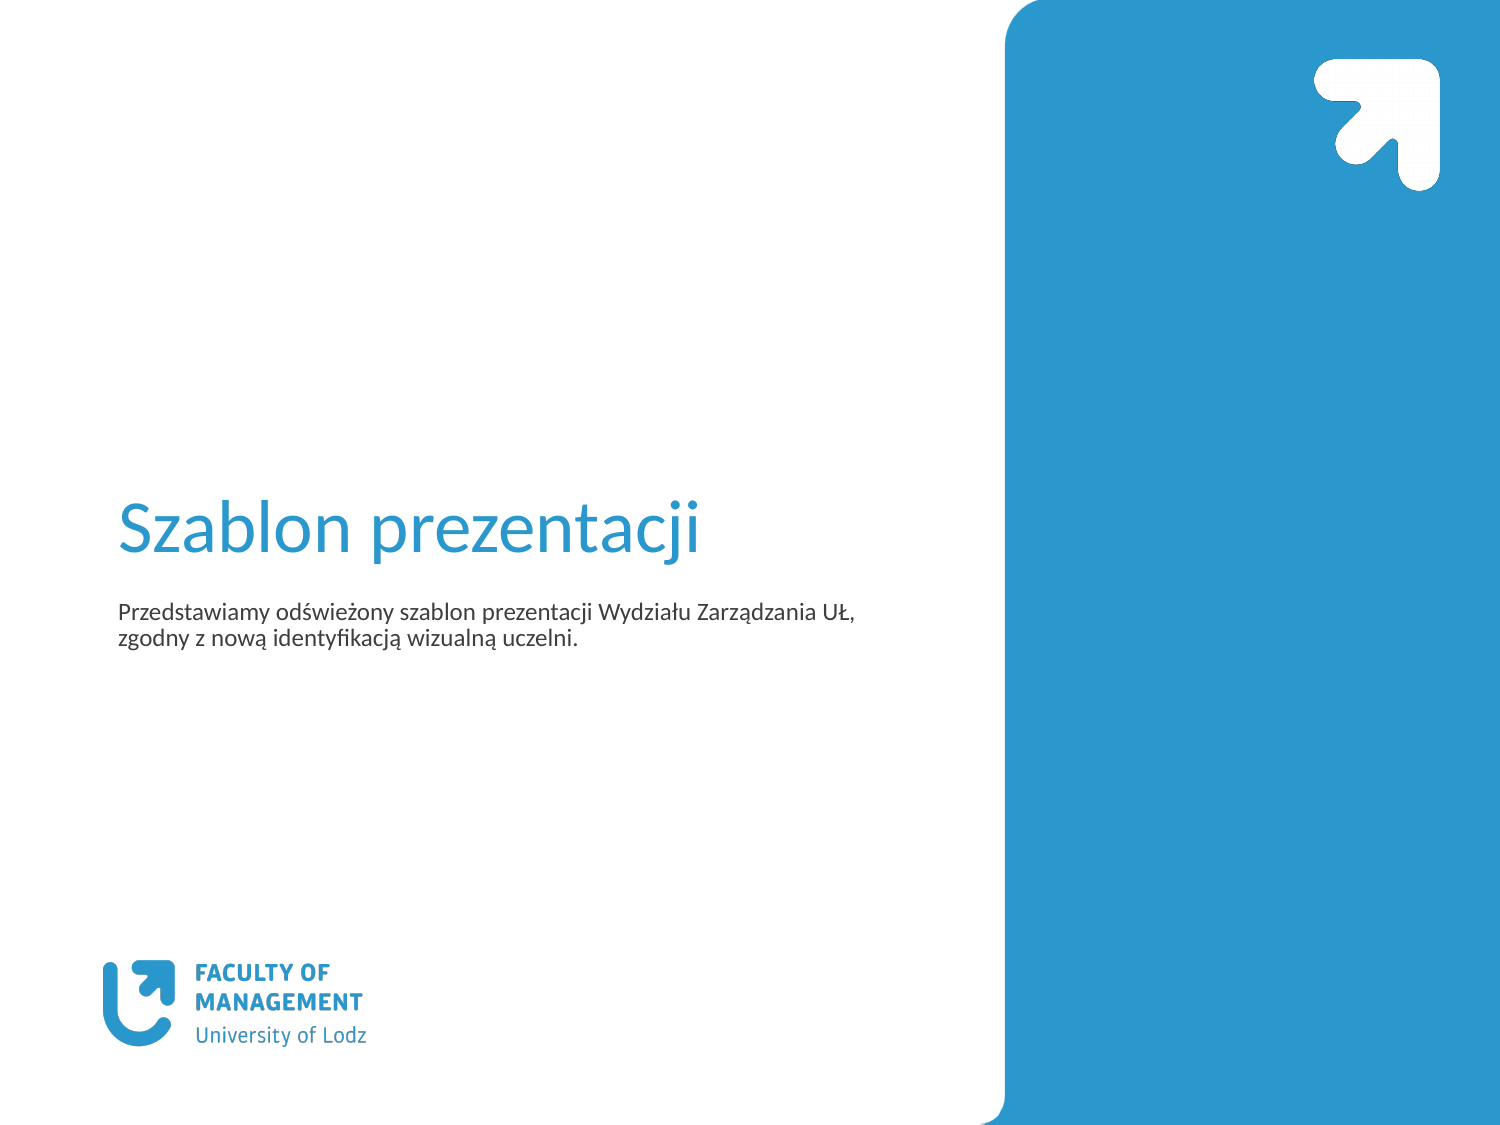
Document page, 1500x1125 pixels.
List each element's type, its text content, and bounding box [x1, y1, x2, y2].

picture [0, 0, 1500, 1125]
subtitle Przedstawiamy odświeżony szablon prezentacji Wydziału Zarządzania UŁ, zgodny z nową identyfikacją wizualną uczelni. [103, 590, 1004, 863]
title Szablon prezentacji [103, 184, 1004, 576]
